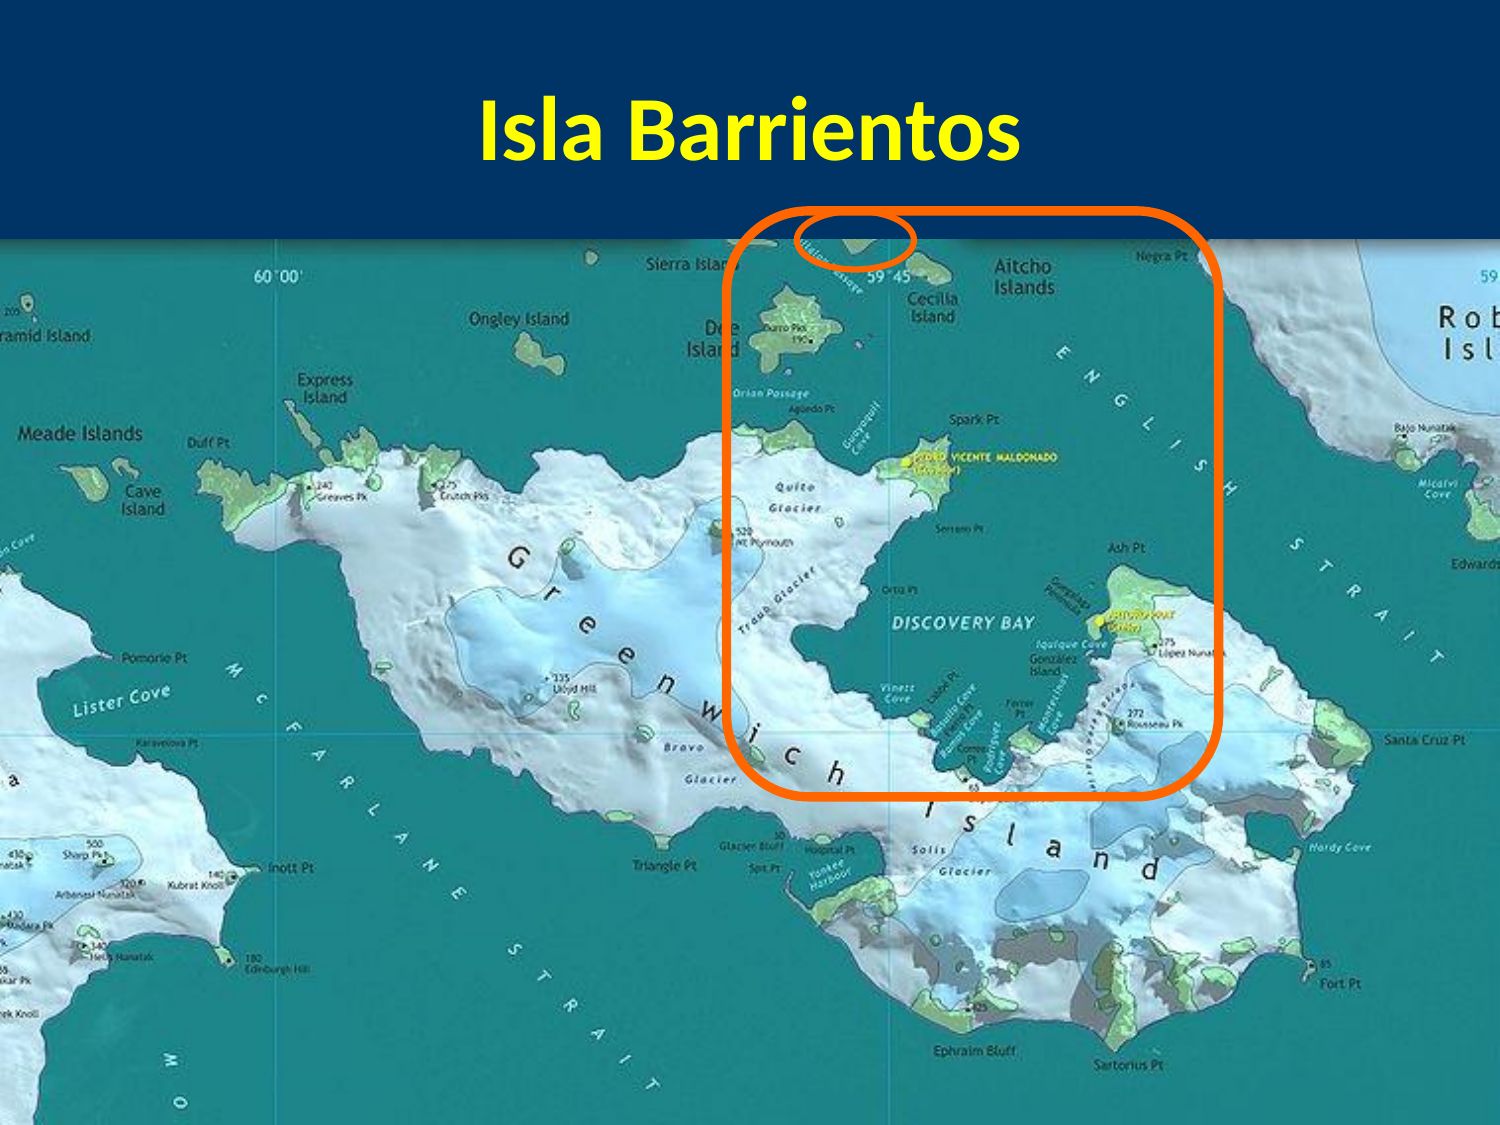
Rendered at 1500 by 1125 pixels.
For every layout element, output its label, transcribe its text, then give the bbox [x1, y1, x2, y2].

text_box [745, 208, 1200, 237]
picture [0, 238, 1500, 1125]
text_box Isla Barrientos [0, 61, 1500, 186]
